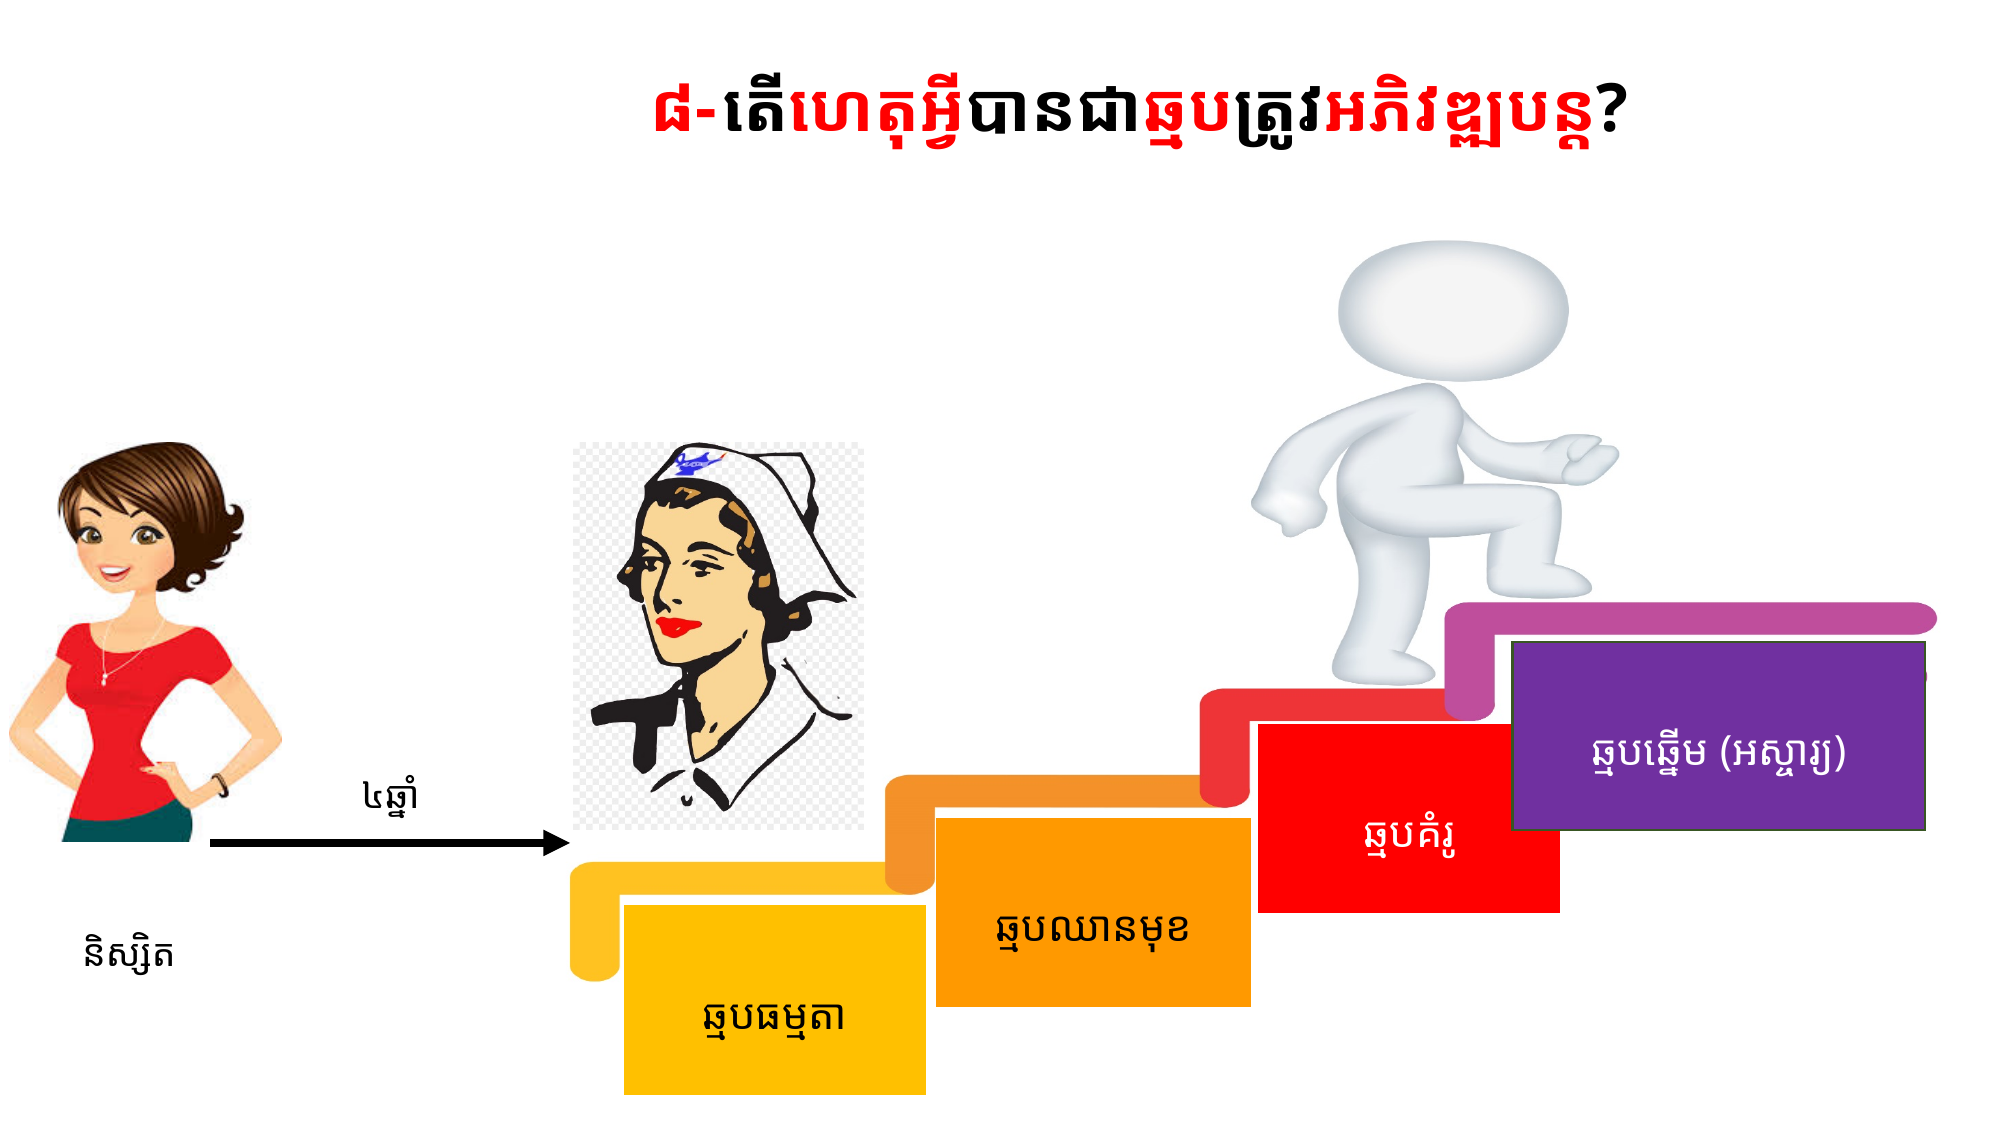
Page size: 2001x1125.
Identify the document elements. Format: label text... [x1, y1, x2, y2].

picture [9, 442, 282, 842]
text_box ៤ឆ្នាំ [346, 741, 435, 824]
text_box ឆ្មបធម្មតា [624, 1007, 926, 1095]
picture [499, 206, 2000, 1007]
text_box ៨- តើហេតុអ្វីបានជាឆ្មបត្រូវអភិវឌ្ឍបន្ត? [436, 17, 1837, 153]
text_box និស្សិត [67, 898, 191, 982]
